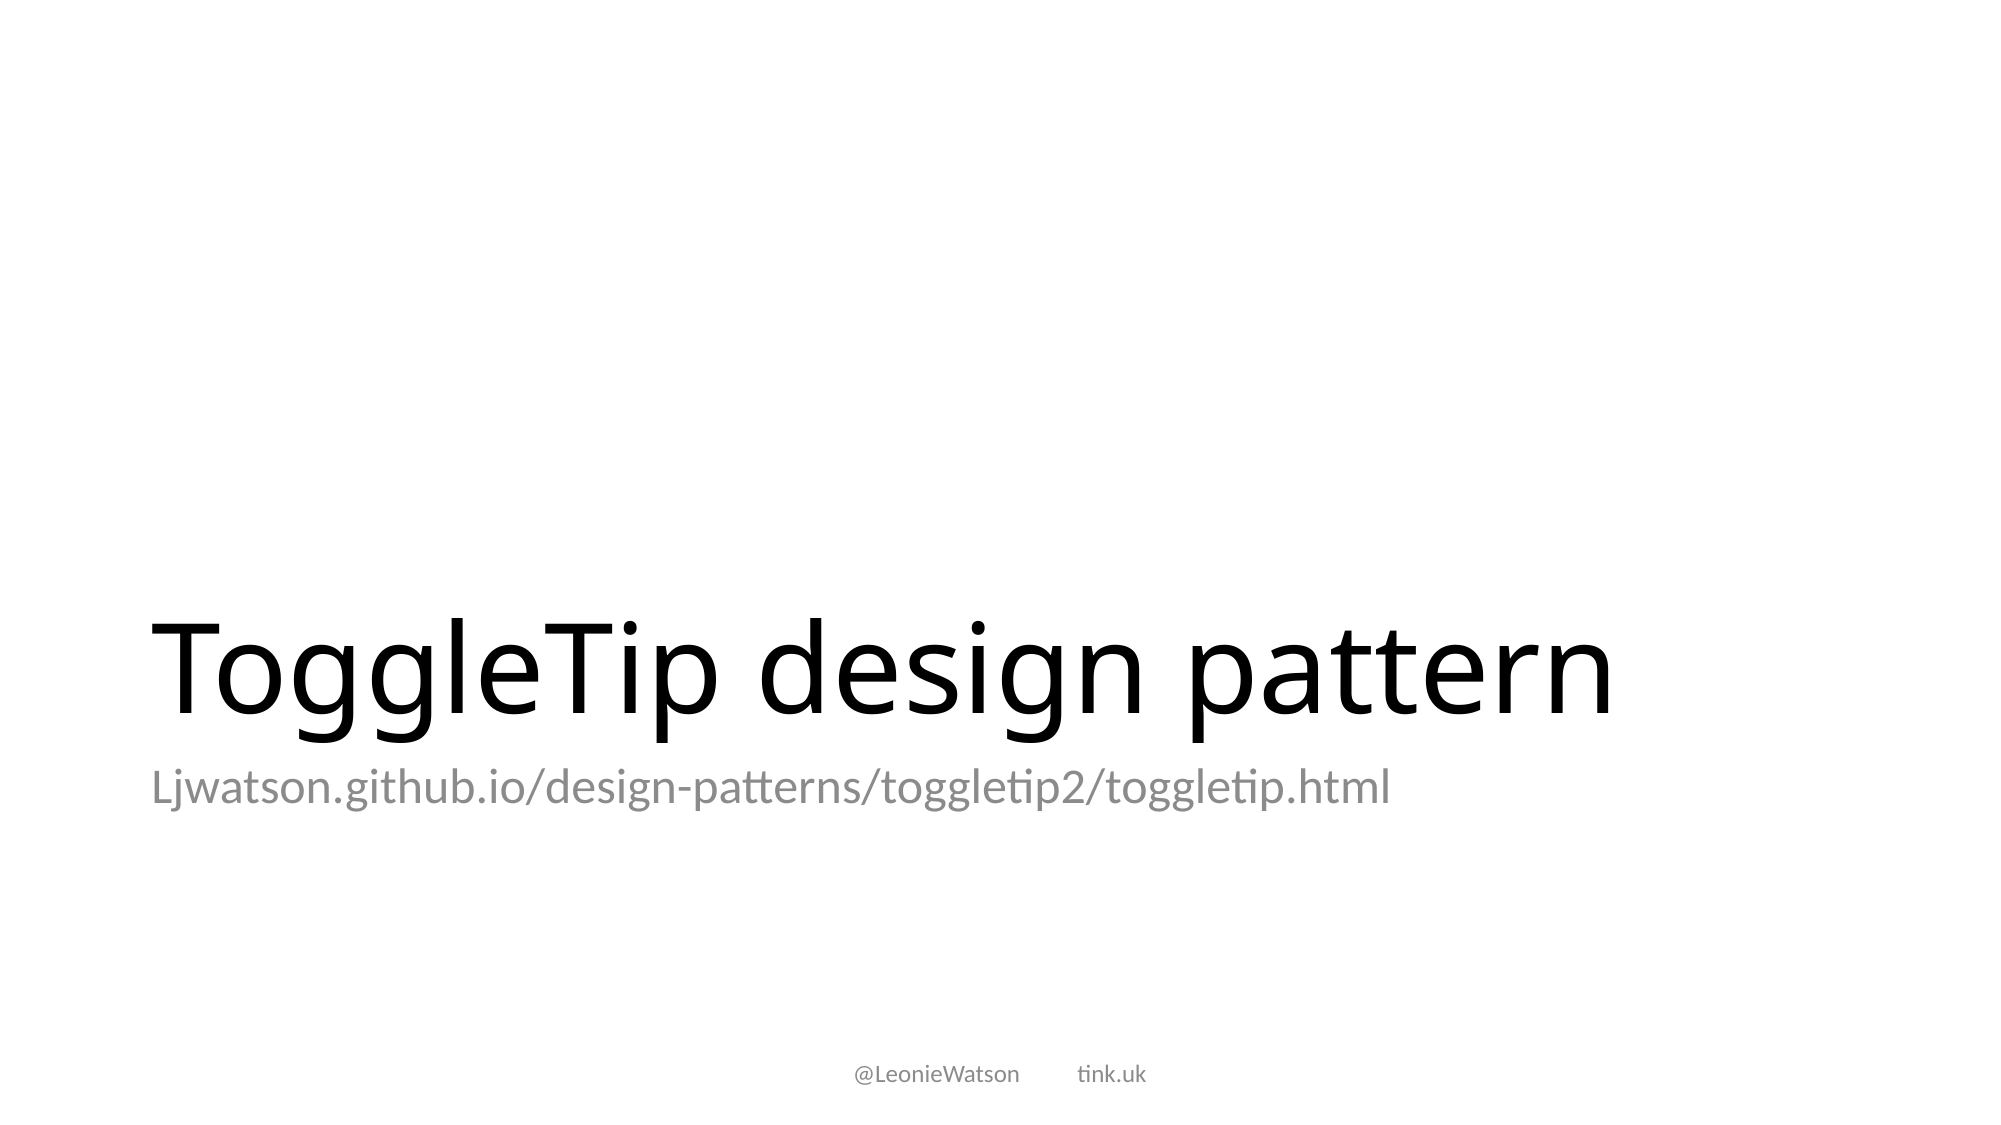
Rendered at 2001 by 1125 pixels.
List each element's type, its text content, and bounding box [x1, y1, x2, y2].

footer @LeonieWatson tink.uk [662, 1042, 1338, 1103]
title ToggleTip design pattern [136, 280, 1862, 749]
list Ljwatson.github.io/design-patterns/toggletip2/toggletip.html [136, 752, 1862, 999]
